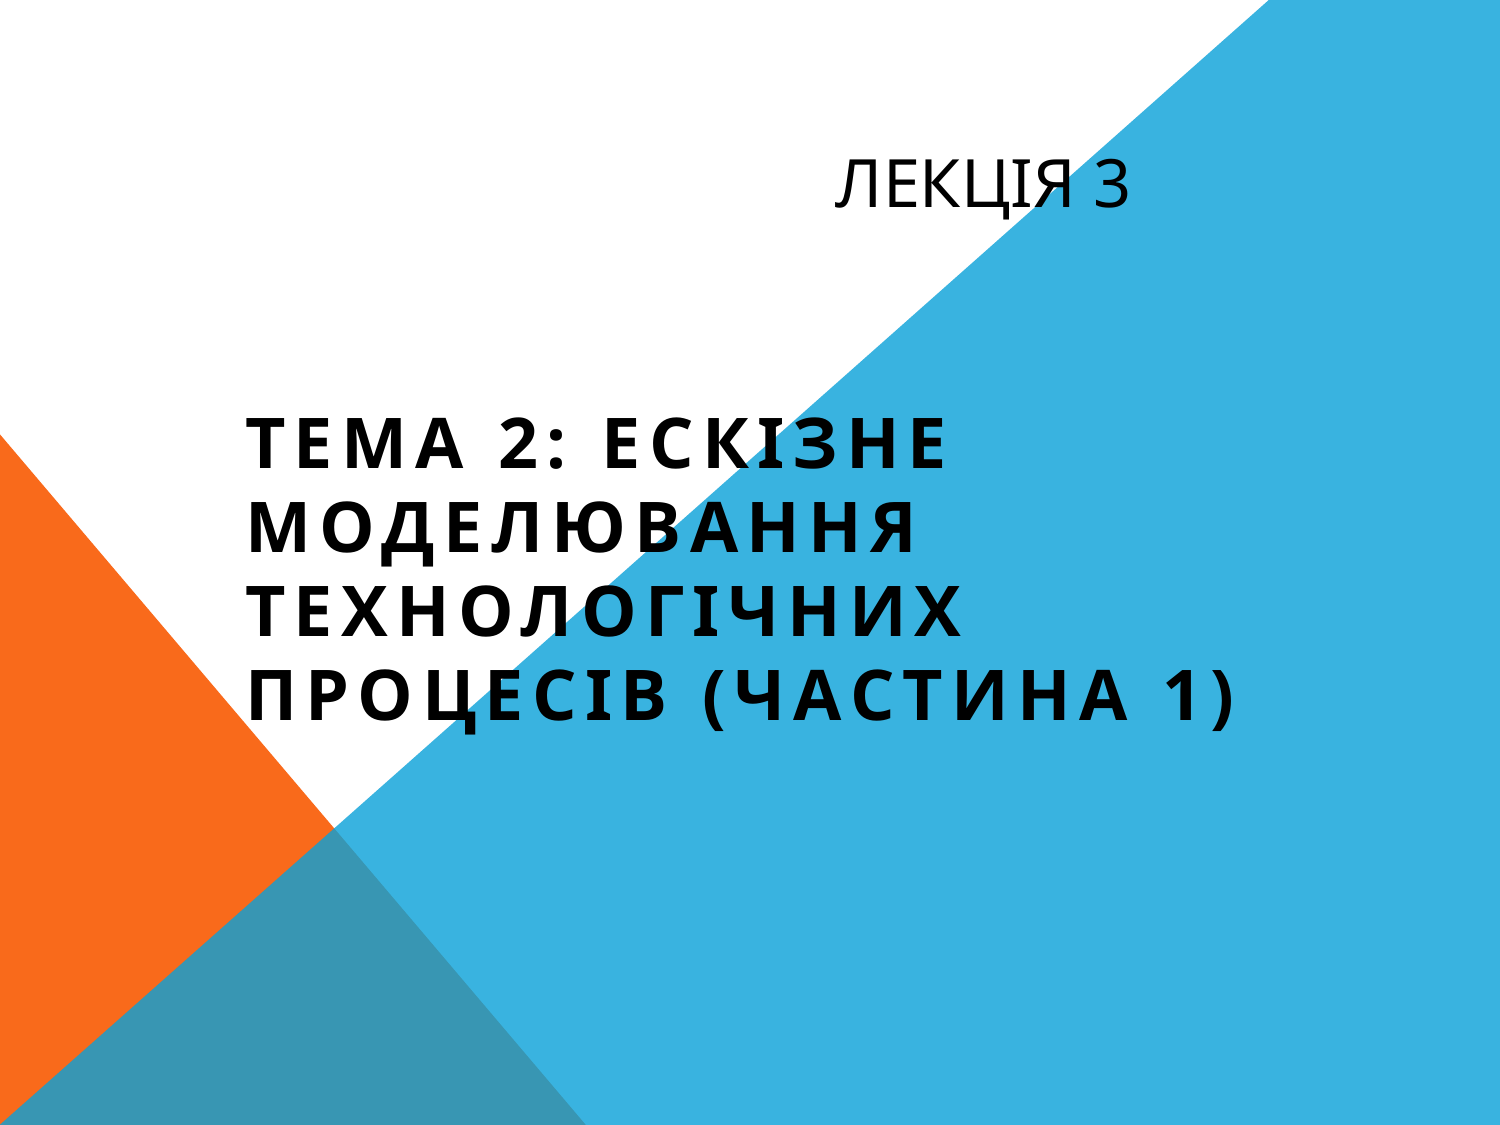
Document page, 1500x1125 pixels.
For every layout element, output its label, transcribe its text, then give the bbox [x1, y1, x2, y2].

subtitle Тема 2: Ескізне моделювання технологічних процесів (ЧАСТИНА 1) [230, 397, 1281, 799]
title Лекція 3 [820, 113, 1388, 303]
